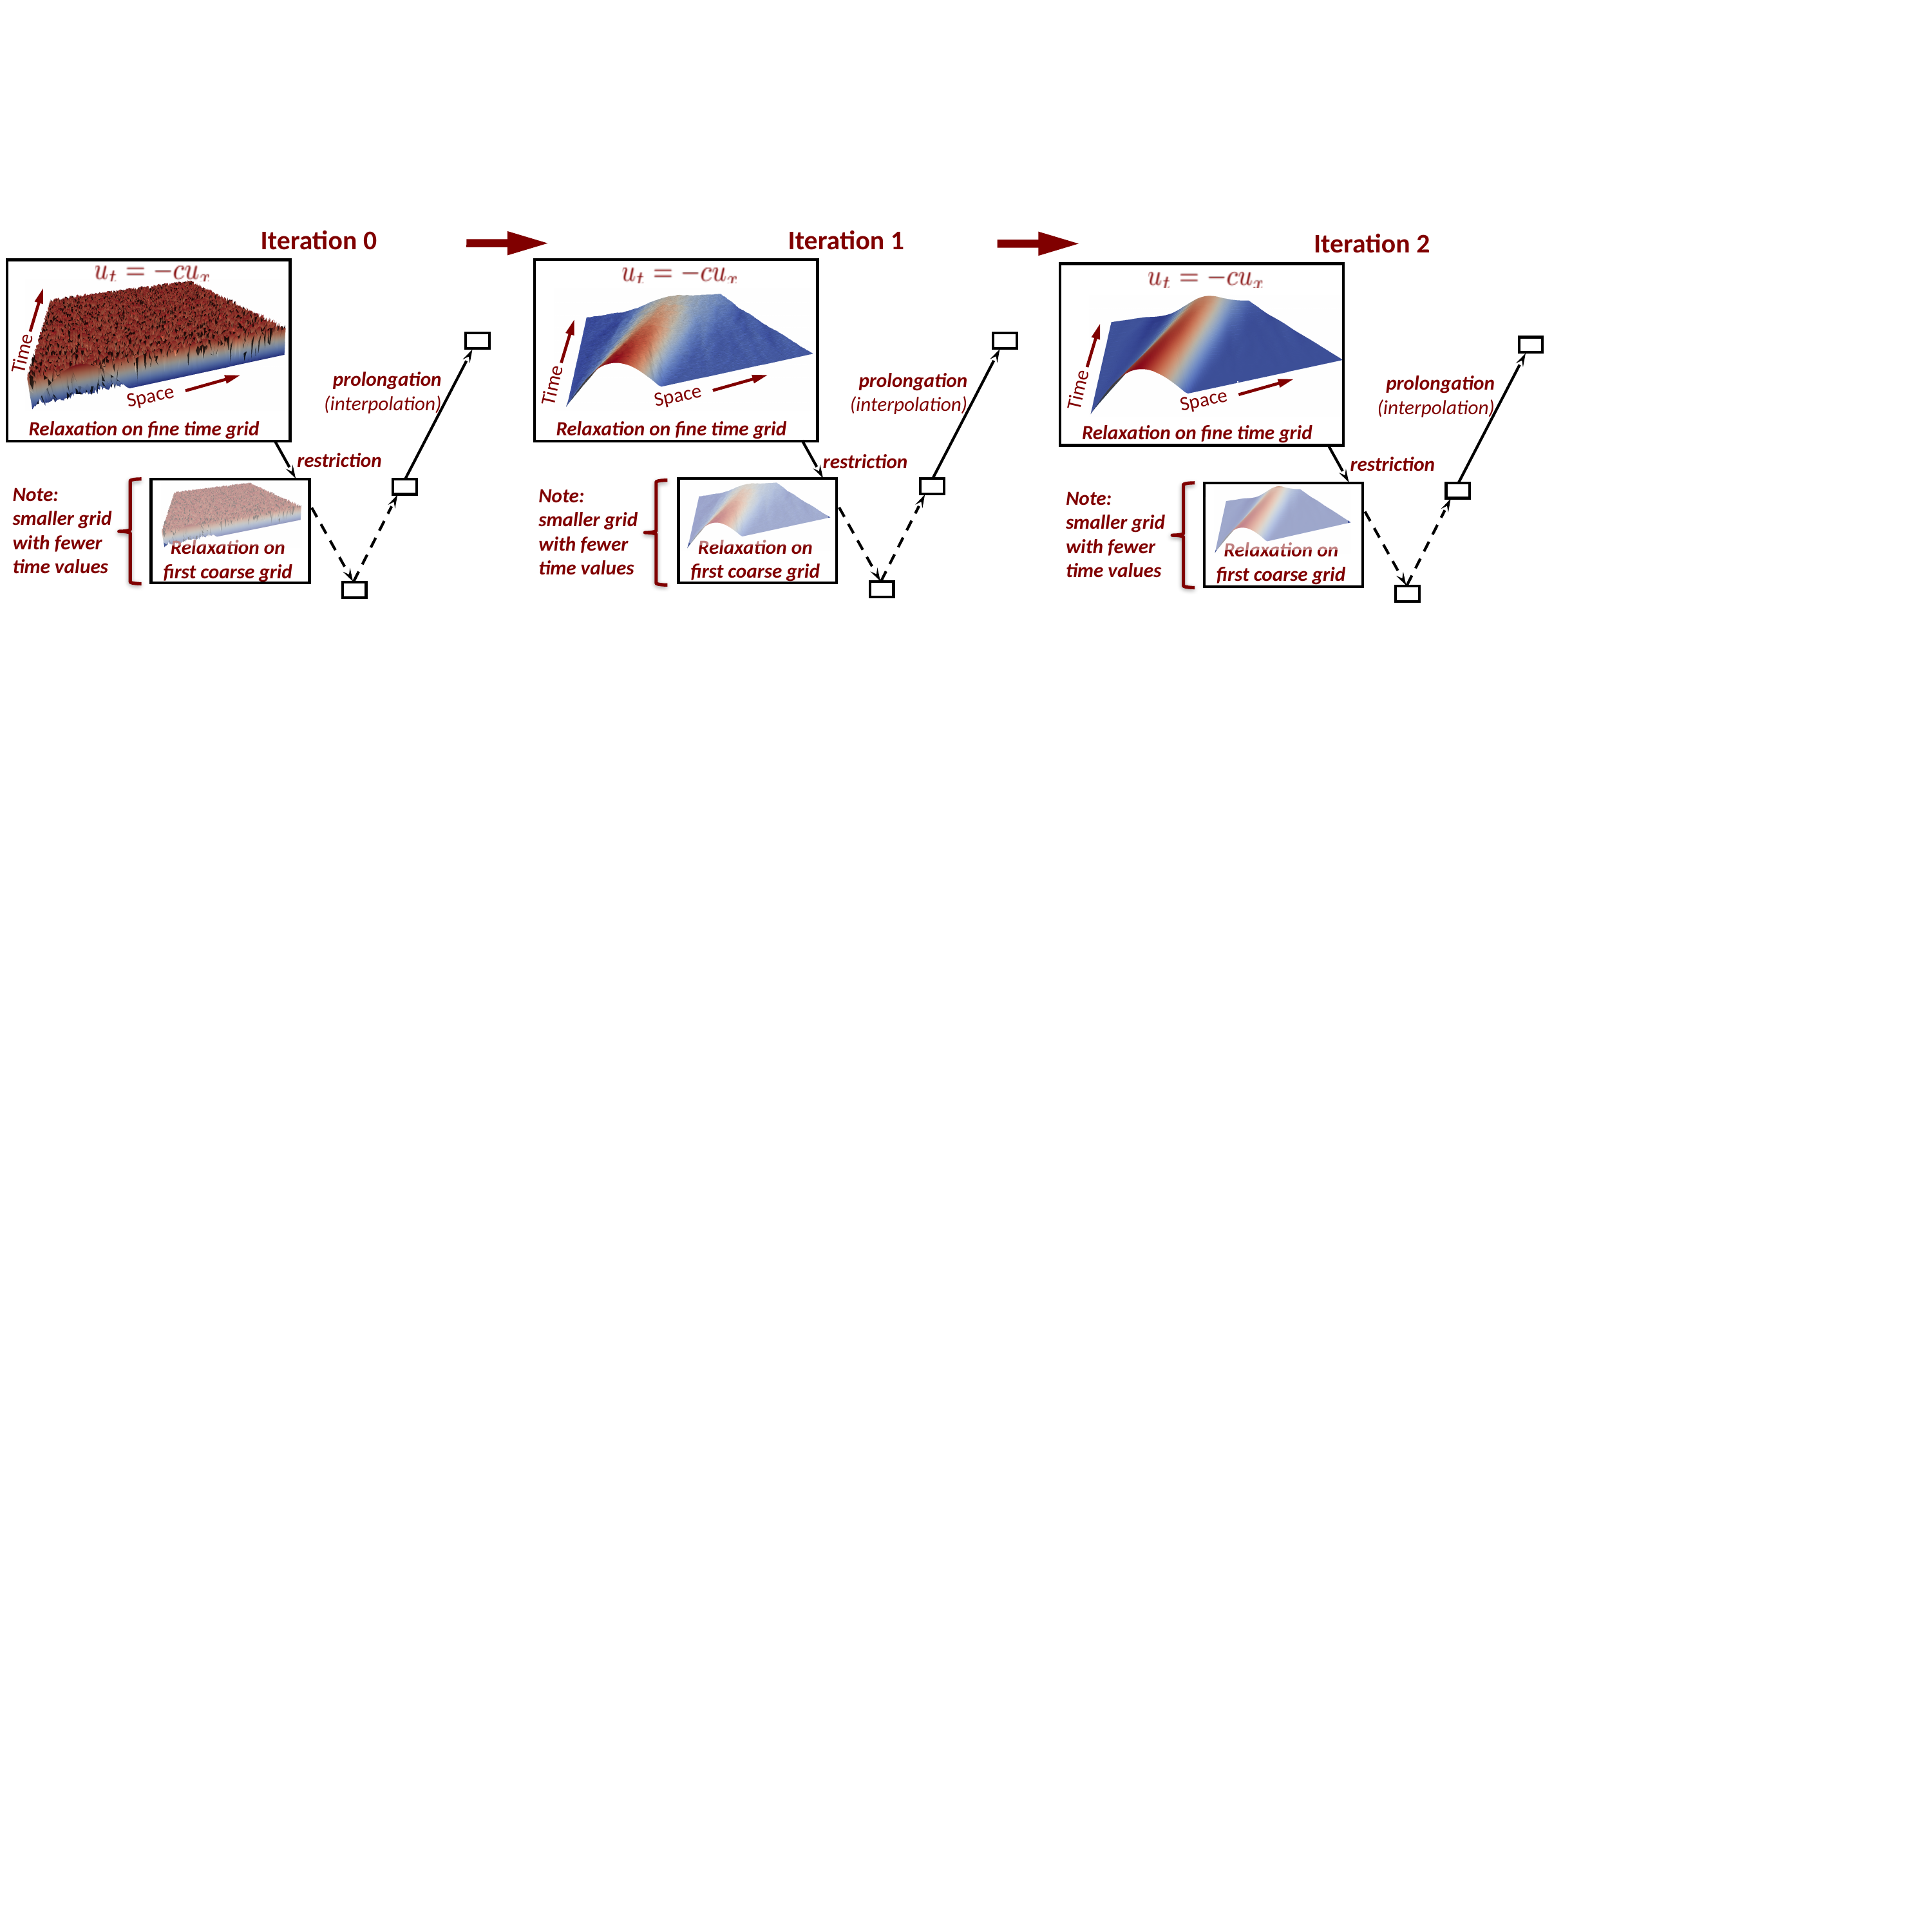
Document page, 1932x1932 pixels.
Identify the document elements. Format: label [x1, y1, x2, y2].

text_box [1053, 221, 1543, 602]
text_box [527, 218, 1018, 598]
text_box [0, 218, 490, 598]
